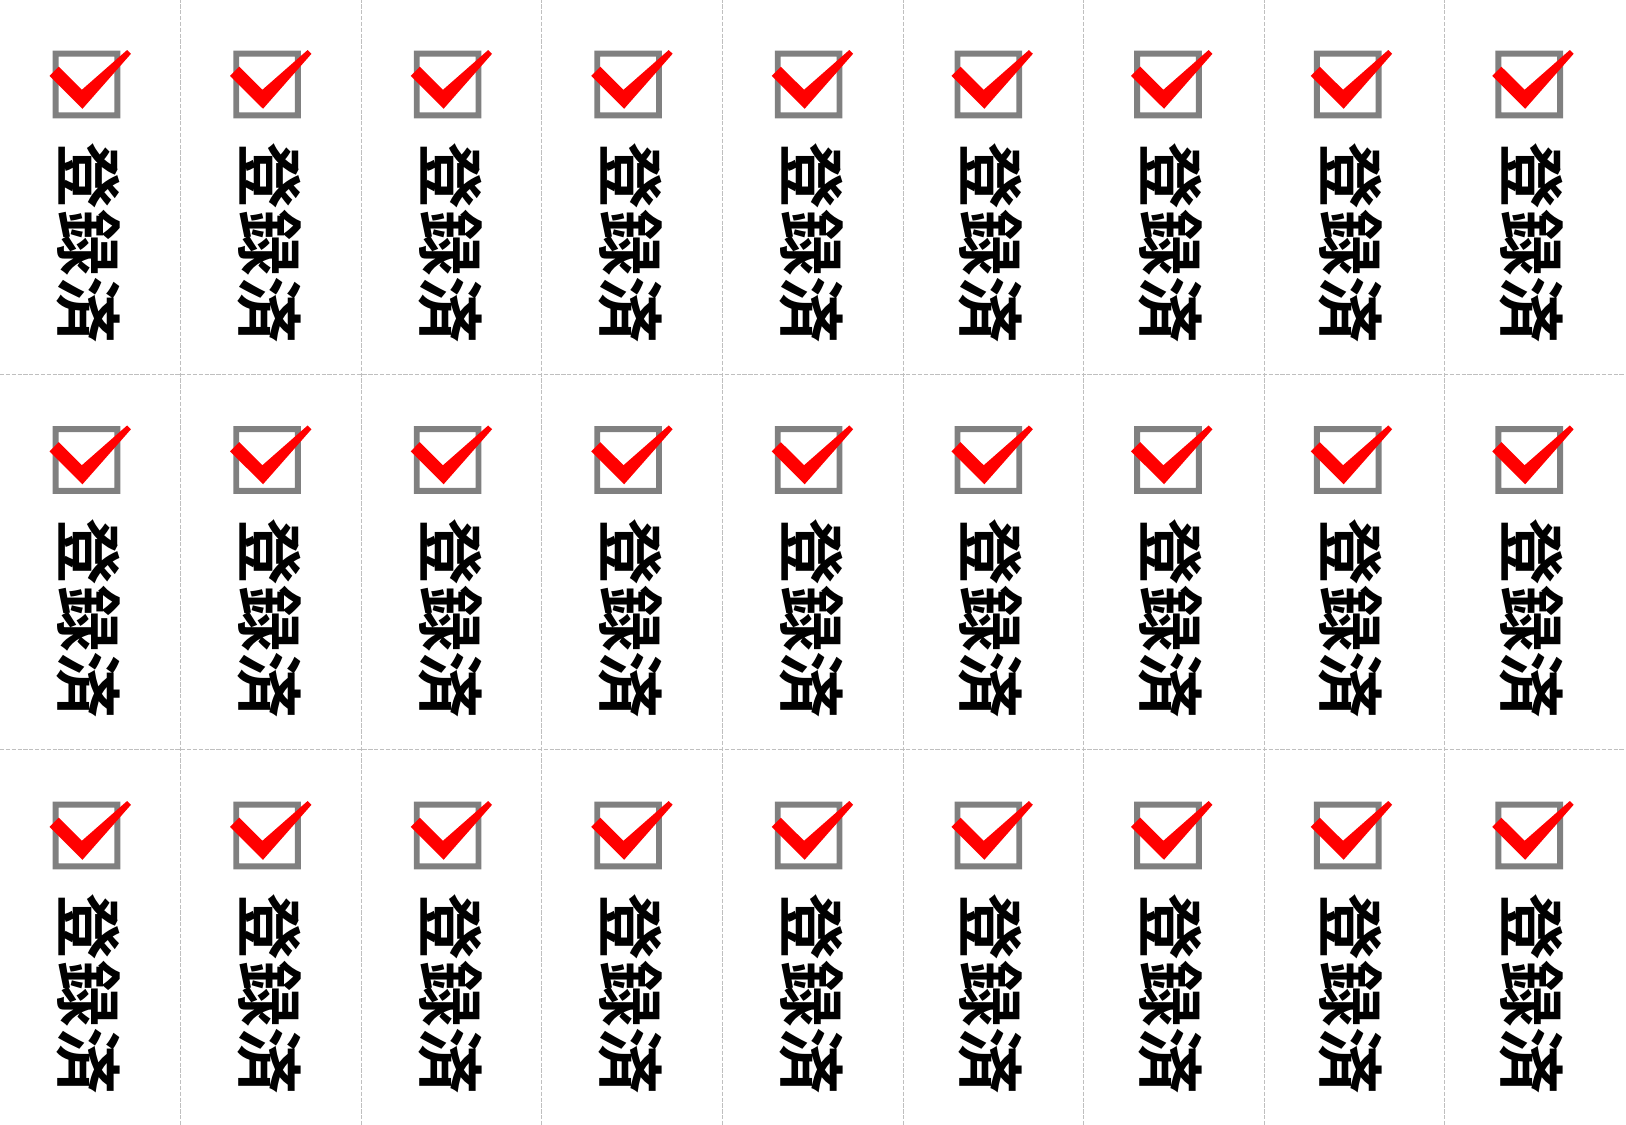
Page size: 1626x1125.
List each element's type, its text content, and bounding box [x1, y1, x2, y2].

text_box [230, 800, 312, 870]
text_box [591, 425, 673, 494]
text_box 登録済 [410, 138, 492, 348]
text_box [1131, 425, 1213, 494]
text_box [410, 800, 493, 870]
text_box 登録済 [1492, 513, 1574, 724]
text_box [771, 425, 854, 494]
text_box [49, 425, 131, 494]
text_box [49, 800, 131, 870]
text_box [1131, 49, 1213, 119]
text_box 登録済 [1492, 138, 1574, 348]
text_box 登録済 [49, 889, 131, 1099]
text_box 登録済 [951, 889, 1033, 1099]
text_box 登録済 [410, 889, 492, 1099]
text_box 登録済 [230, 138, 312, 348]
text_box 登録済 [49, 513, 131, 724]
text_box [951, 49, 1033, 119]
text_box 登録済 [230, 513, 312, 724]
text_box 登録済 [1492, 889, 1574, 1099]
text_box 登録済 [410, 513, 492, 724]
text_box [230, 49, 312, 119]
text_box 登録済 [591, 889, 673, 1099]
text_box 登録済 [1131, 889, 1213, 1099]
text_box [410, 425, 493, 494]
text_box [49, 49, 131, 119]
text_box 登録済 [1131, 138, 1213, 348]
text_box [591, 800, 673, 870]
text_box 登録済 [772, 513, 853, 724]
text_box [1492, 49, 1574, 119]
text_box 登録済 [772, 889, 853, 1099]
text_box 登録済 [230, 889, 312, 1099]
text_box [410, 49, 493, 119]
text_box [951, 425, 1033, 494]
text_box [1310, 425, 1393, 494]
text_box 登録済 [951, 138, 1033, 348]
text_box 登録済 [1311, 513, 1392, 724]
text_box 登録済 [772, 138, 853, 348]
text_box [591, 49, 673, 119]
text_box 登録済 [1131, 513, 1213, 724]
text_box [771, 800, 854, 870]
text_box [1131, 800, 1213, 870]
text_box 登録済 [1311, 889, 1392, 1099]
text_box 登録済 [951, 513, 1033, 724]
text_box 登録済 [1311, 138, 1392, 348]
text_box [1310, 800, 1393, 870]
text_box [771, 49, 854, 119]
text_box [1492, 800, 1574, 870]
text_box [951, 800, 1033, 870]
text_box 登録済 [591, 513, 673, 724]
text_box 登録済 [591, 138, 673, 348]
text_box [1310, 49, 1393, 119]
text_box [230, 425, 312, 494]
text_box 登録済 [49, 138, 131, 348]
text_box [1492, 425, 1574, 494]
